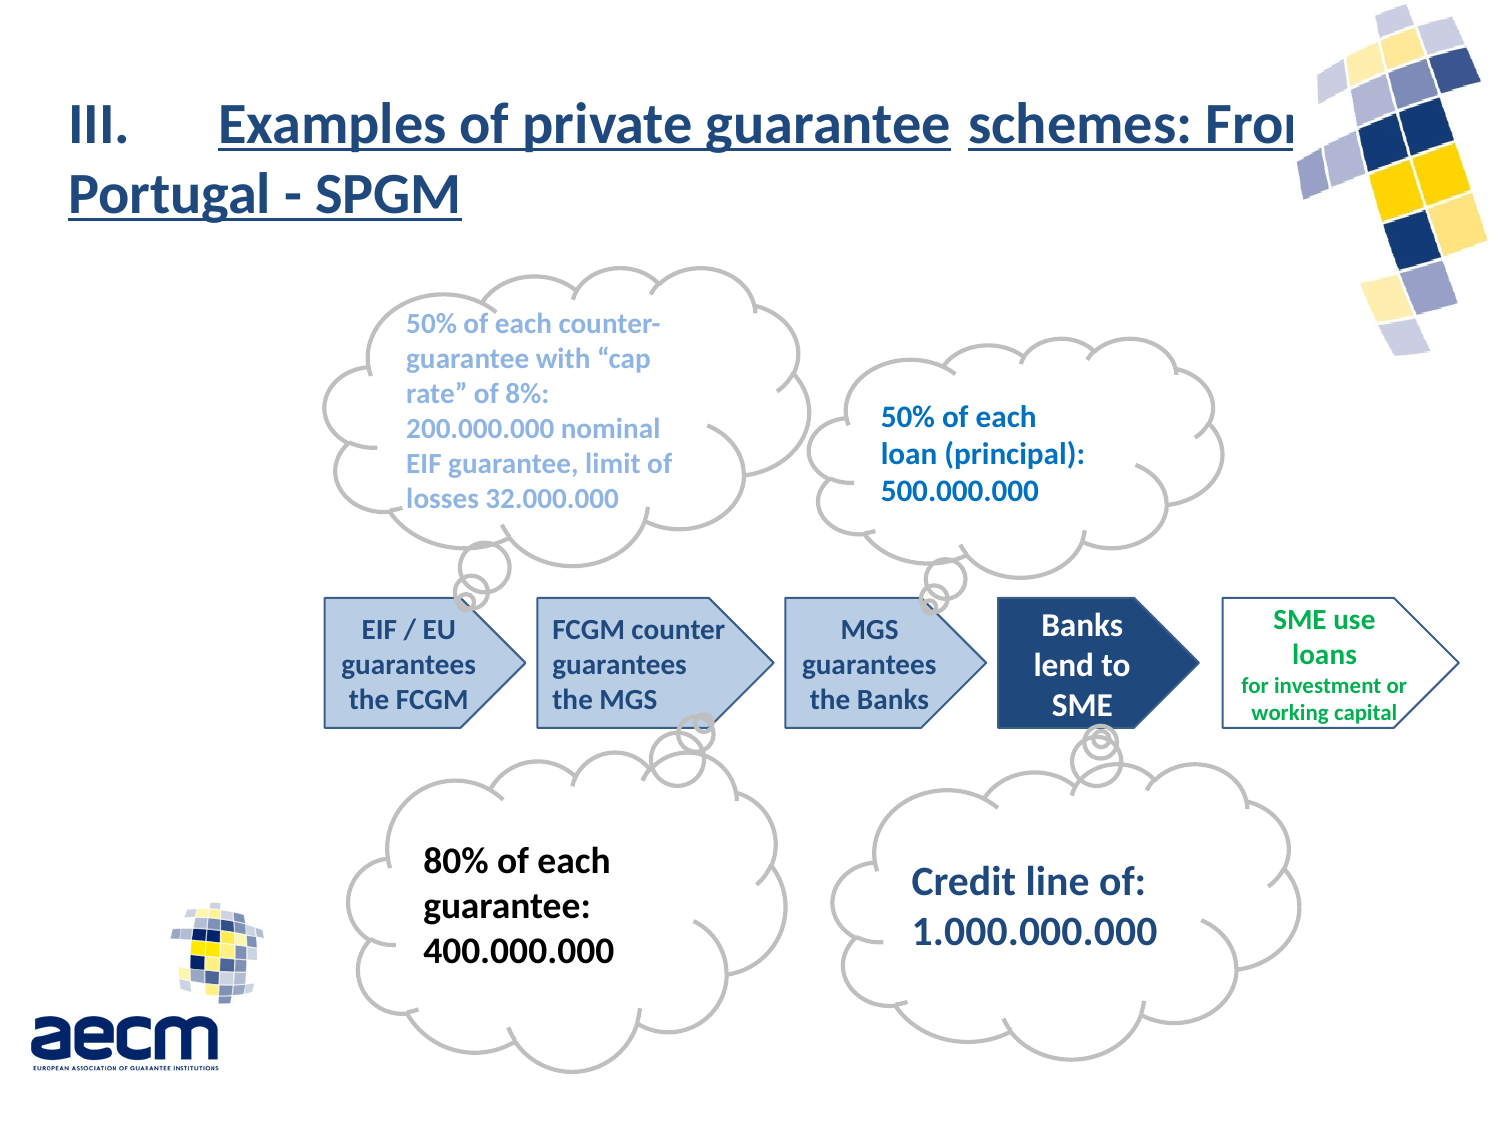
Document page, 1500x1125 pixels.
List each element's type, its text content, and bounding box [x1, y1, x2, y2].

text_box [324, 597, 1459, 729]
text_box 50% of each loan (principal): 500.000.000 [806, 336, 1225, 596]
text_box 80% of each guarantee: 400.000.000 [345, 735, 788, 1075]
text_box Credit line of: 1.000.000.000 [830, 735, 1302, 1062]
text_box 50% of each counter-guarantee with “cap rate” of 8%: 200.000.000 nominal EIF guarantee, limit of losses 32.000.000 [322, 266, 812, 596]
subtitle III. Examples of private guarantee schemes: From Portugal - SPGM [53, 78, 1288, 279]
picture [1293, 0, 1491, 362]
picture [17, 869, 278, 1104]
